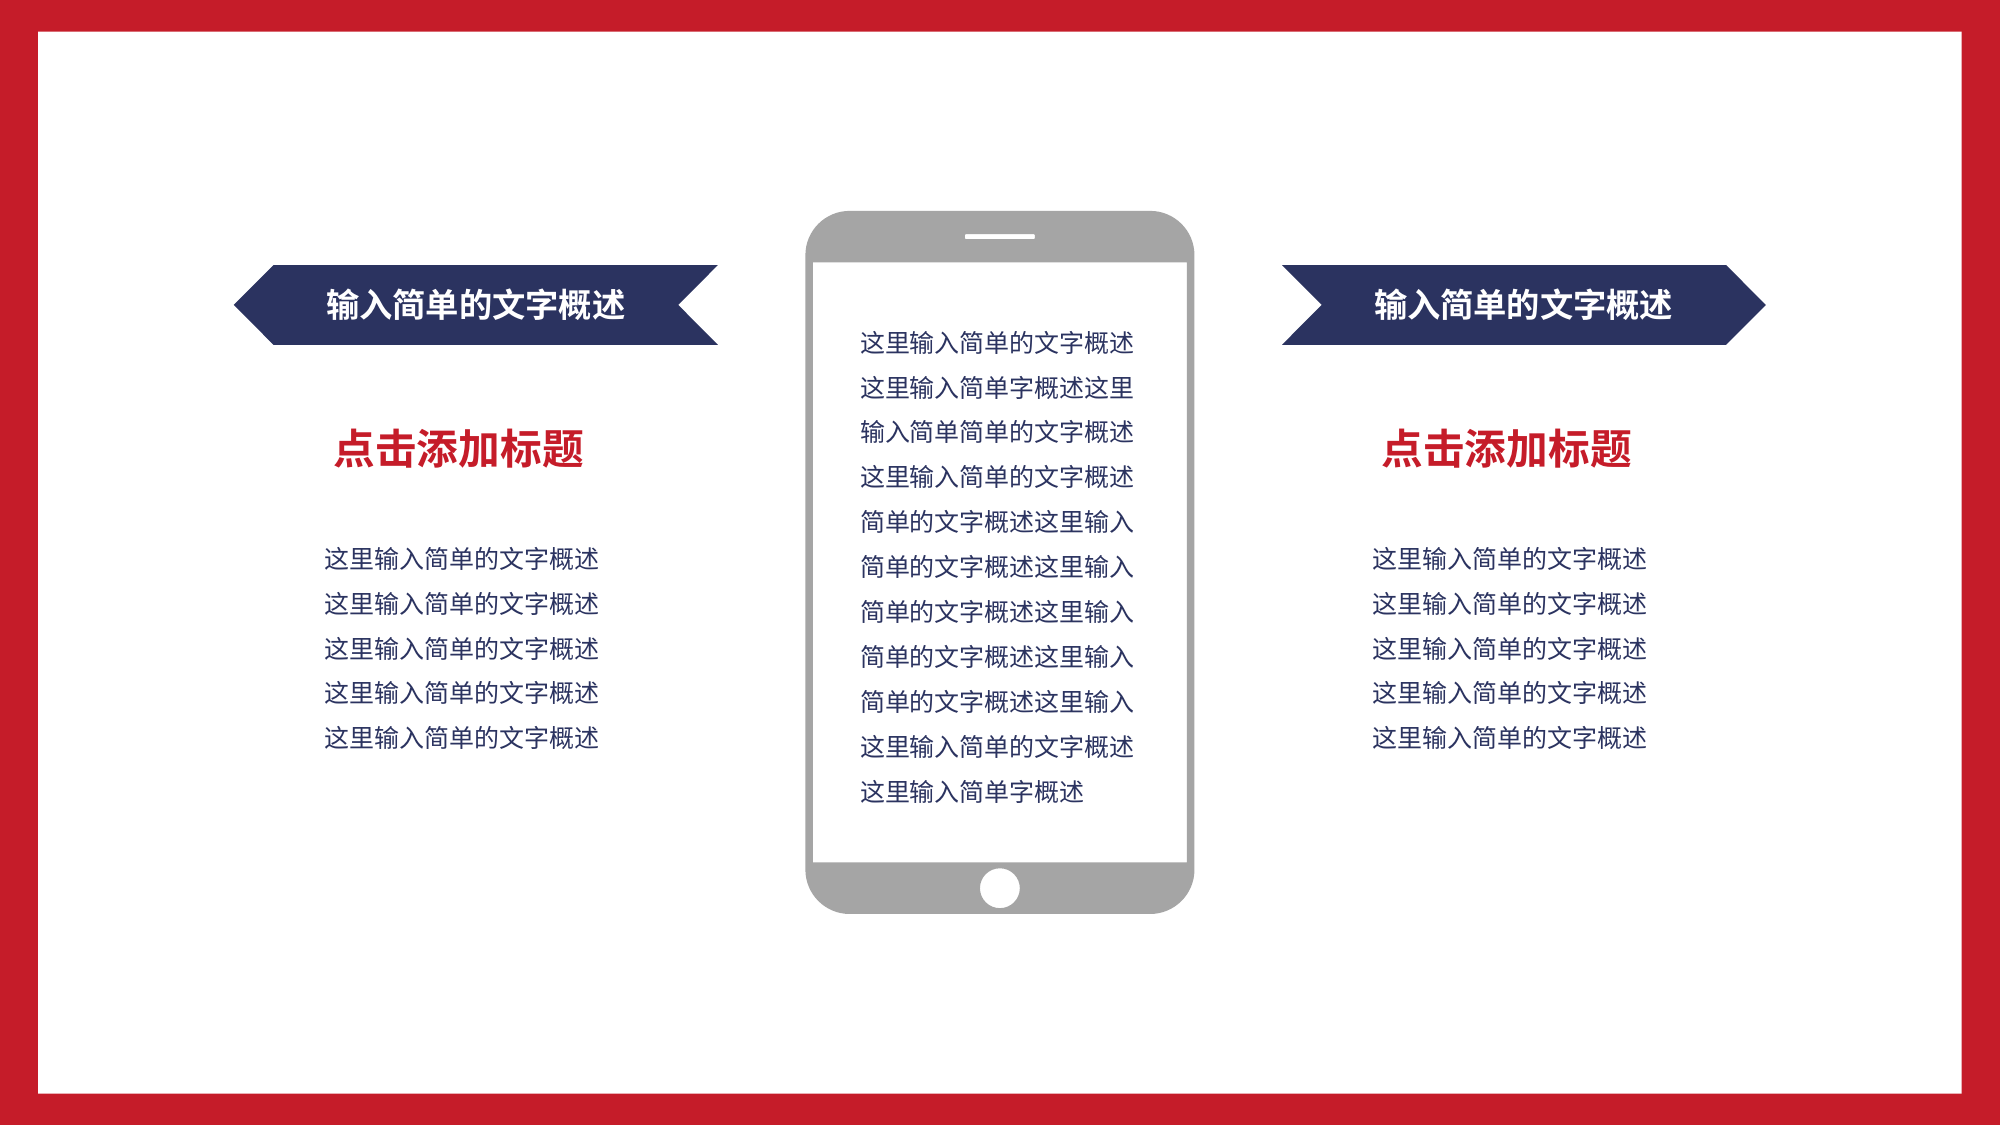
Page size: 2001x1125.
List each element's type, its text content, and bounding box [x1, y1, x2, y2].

text_box 点击添加标题 [1365, 390, 1648, 481]
text_box [805, 210, 1195, 914]
text_box [1282, 265, 1766, 345]
text_box 输入简单的文字概述 [1359, 277, 1689, 332]
text_box [38, 31, 1962, 1094]
text_box [233, 265, 718, 345]
text_box [0, 0, 2000, 1125]
text_box 输入简单的文字概述 [311, 277, 641, 332]
text_box 这里输入简单的文字概述 这里输入简单的文字概述 这里输入简单的文字概述 这里输入简单的文字概述 这里输入简单的文字概述 [1351, 521, 1663, 761]
text_box 这里输入简单的文字概述这里输入简单字概述这里输入简单简单的文字概述这里输入简单的文字概述简单的文字概述这里输入简单的文字概述这里输入简单的文字概述这里输入简单的文字概述这里输入简单的文字概述这里输入这里输入简单的文字概述这里输入简单字概述 [845, 304, 1155, 814]
text_box 这里输入简单的文字概述 这里输入简单的文字概述 这里输入简单的文字概述 这里输入简单的文字概述 这里输入简单的文字概述 [303, 521, 615, 761]
text_box 点击添加标题 [317, 390, 600, 481]
